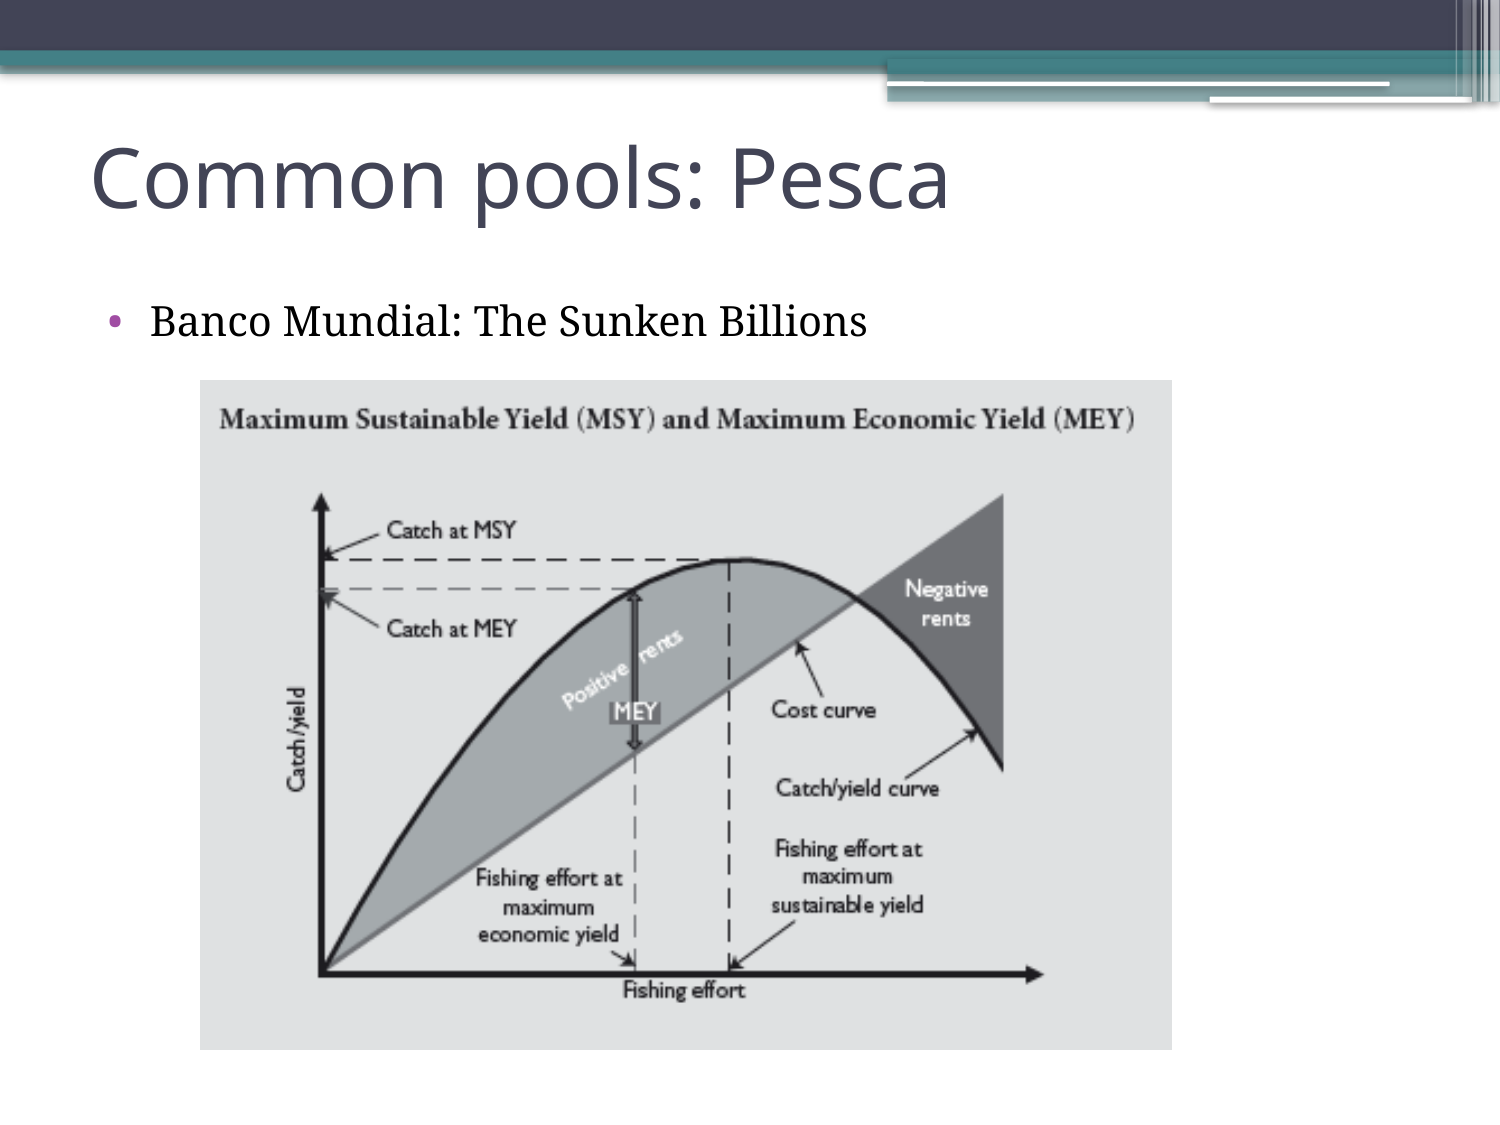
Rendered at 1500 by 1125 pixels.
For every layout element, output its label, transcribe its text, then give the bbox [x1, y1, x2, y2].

title Common pools: Pesca [75, 87, 1425, 263]
list Banco Mundial: The Sunken Billions [75, 287, 1425, 1004]
picture [199, 380, 1172, 1051]
